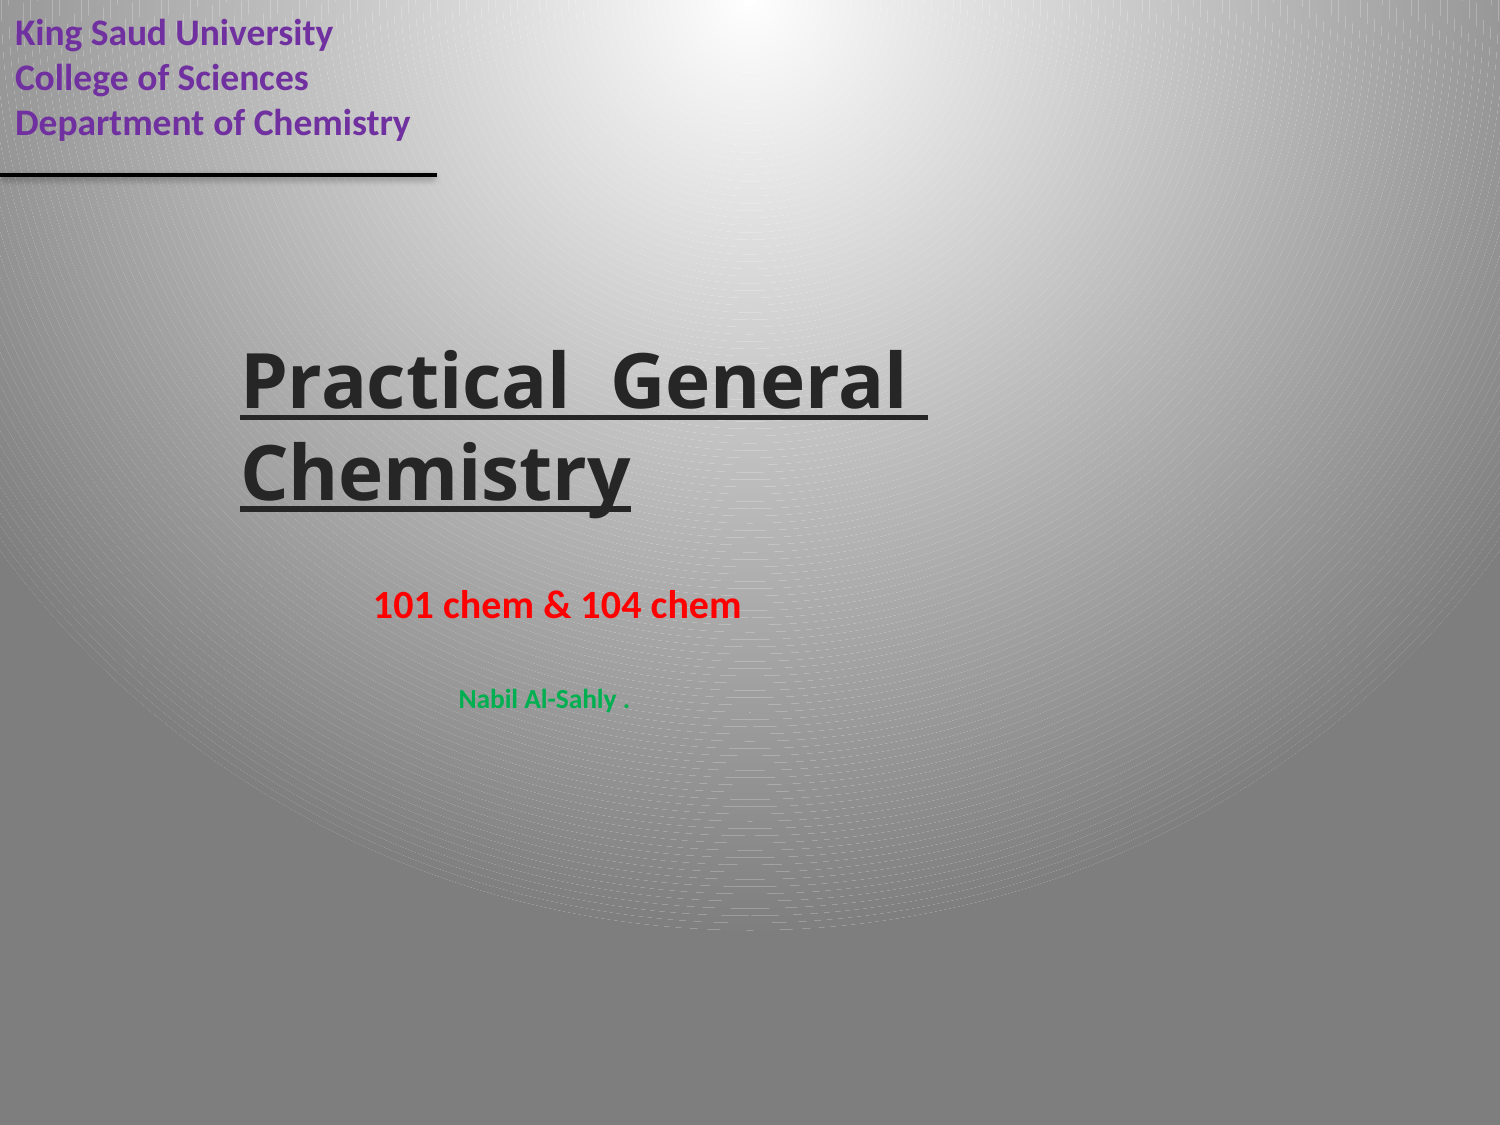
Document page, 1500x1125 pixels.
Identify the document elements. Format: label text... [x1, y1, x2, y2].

subtitle Practical General Chemistry 101 chem & 104 chem Nabil Al-Sahly . [225, 324, 1275, 725]
title King Saud University College of Sciences Department of Chemistry [0, 0, 1275, 242]
